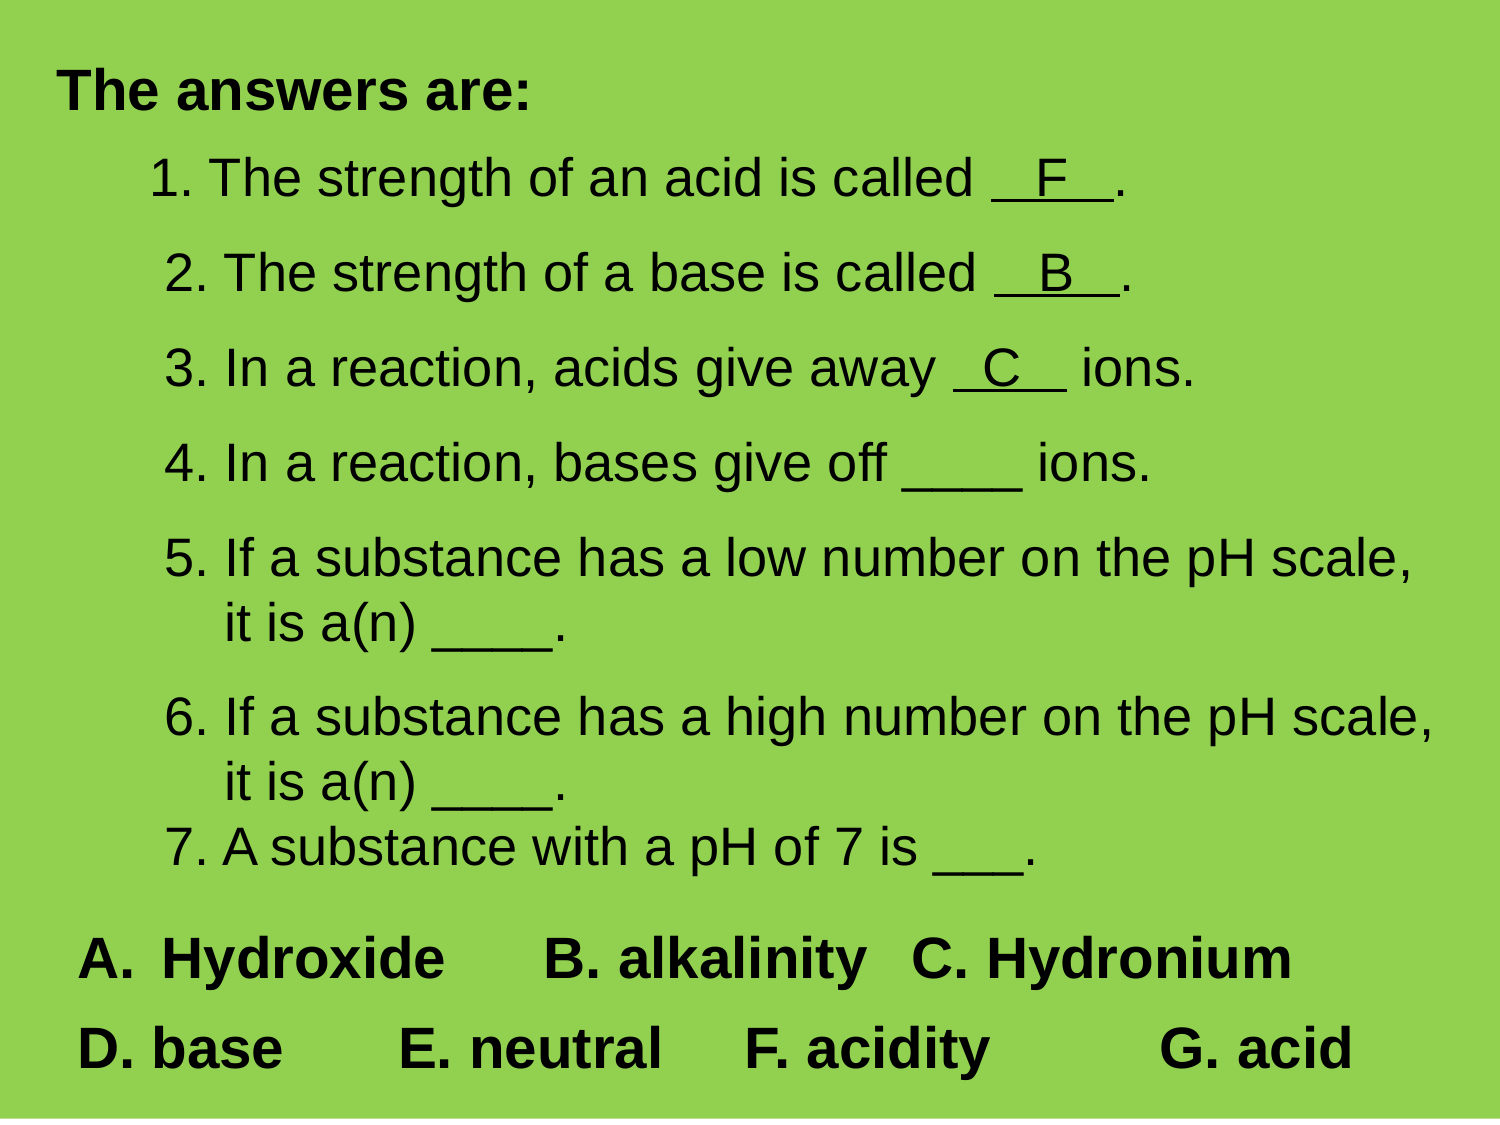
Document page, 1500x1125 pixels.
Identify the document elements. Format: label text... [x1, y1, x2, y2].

text_box Hydroxide B. alkalinity C. Hydronium D. base E. neutral F. acidity G. acid [62, 912, 1438, 1108]
text_box The answers are: 1. The strength of an acid is called F . 2. The strength of a base is called B . 3. In a reaction, acids give away C ions. 4. In a reaction, bases give off ____ ions. 5. If a substance has a low number on the pH scale, it is a(n) ____. 6. If a substance has a high number on the pH scale, it is a(n) ____. 7. A substance with a pH of 7 is ___. [0, 0, 1500, 1119]
